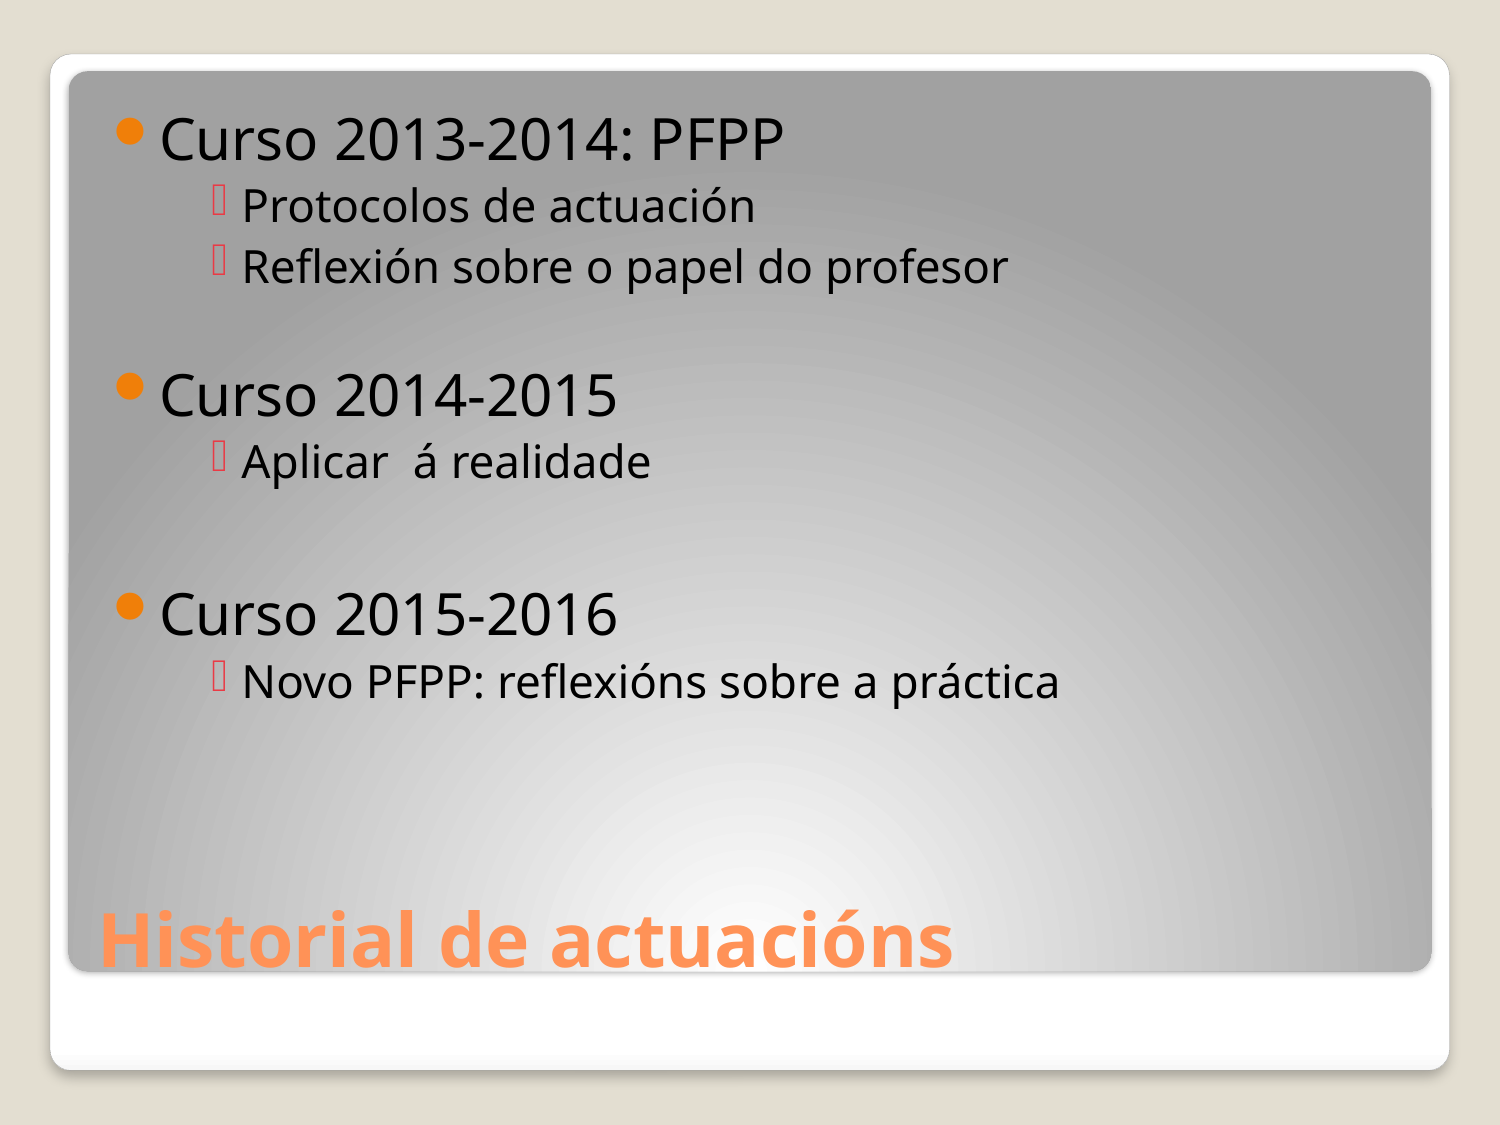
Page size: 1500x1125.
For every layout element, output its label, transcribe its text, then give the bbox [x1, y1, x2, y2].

list Curso 2013-2014: PFPP Protocolos de actuación Reflexión sobre o papel do profesor Curso 2014-2015 Aplicar á realidade Curso 2015-2016 Novo PFPP: reflexións sobre a práctica [82, 86, 1425, 774]
title Historial de actuacións [82, 817, 1425, 990]
